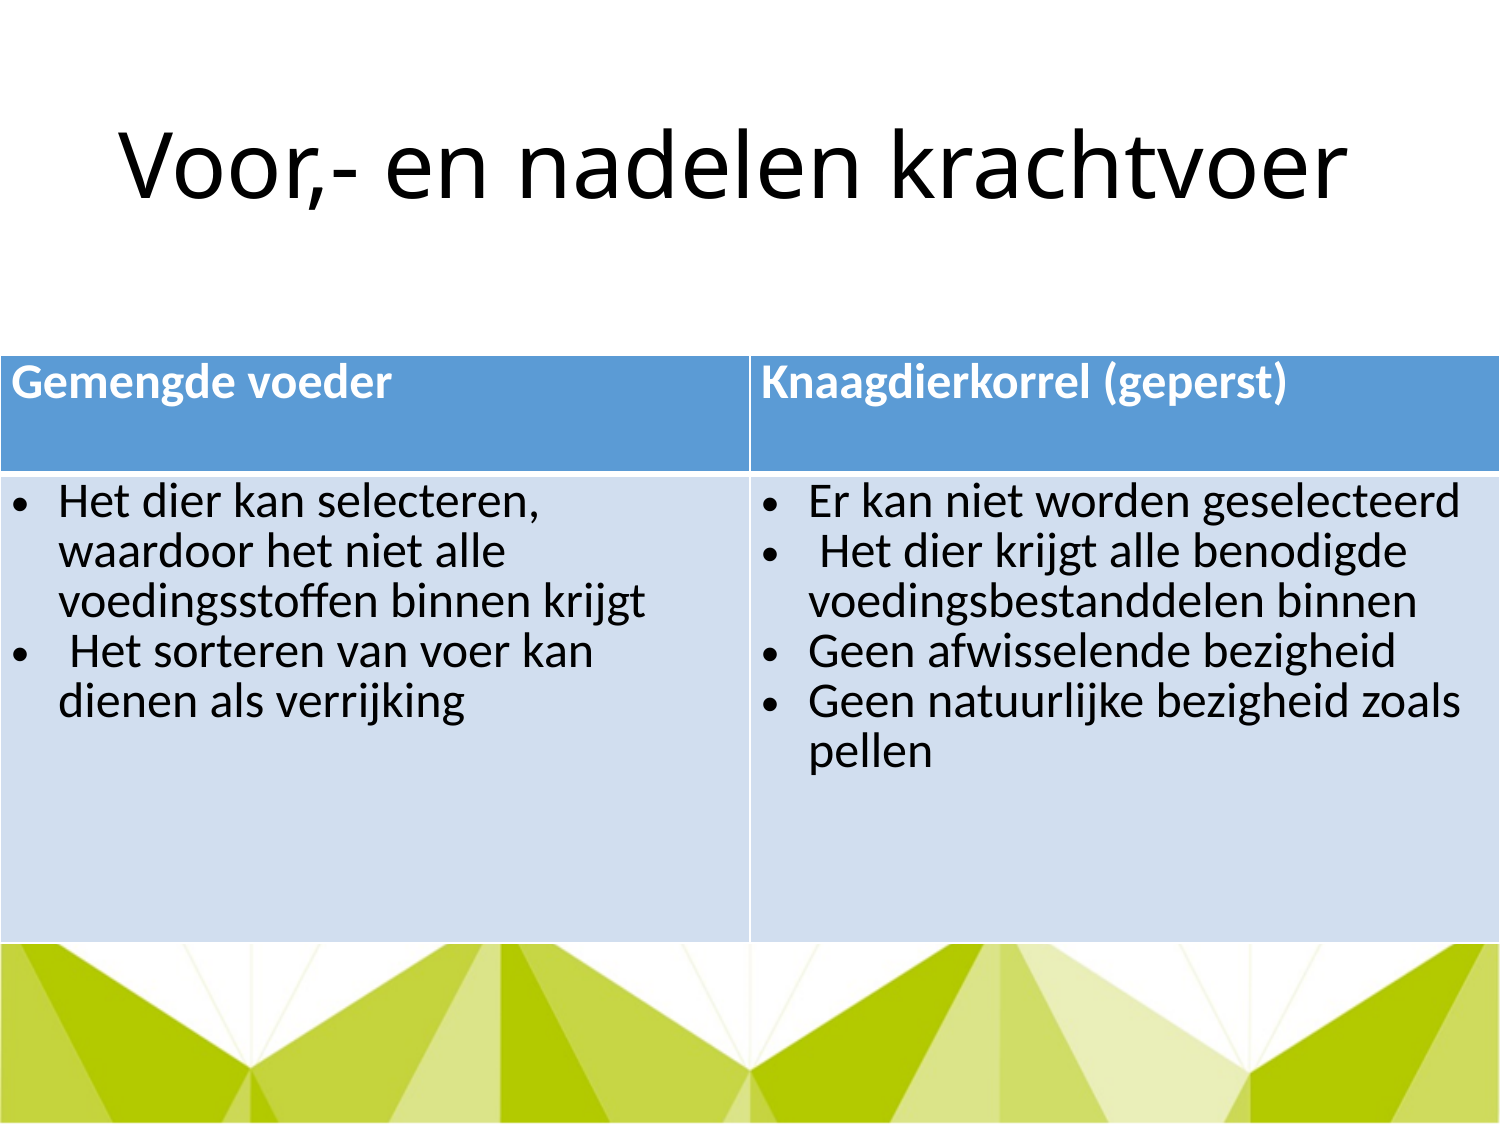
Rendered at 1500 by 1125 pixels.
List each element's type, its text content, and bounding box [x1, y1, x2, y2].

table_cell Er kan niet worden geselecteerd Het dier krijgt alle benodigde voedingsbestanddelen binnen Geen afwisselende bezigheid Geen natuurlijke bezigheid zoals pellen [751, 477, 1499, 942]
table_header Knaagdierkorrel (geperst) [751, 356, 1499, 471]
picture [0, 944, 1500, 1125]
table_cell Het dier kan selecteren, waardoor het niet alle voedingsstoffen binnen krijgt Het sorteren van voer kan dienen als verrijking [1, 477, 749, 942]
picture [0, 0, 1500, 354]
title Voor,- en nadelen krachtvoer [103, 59, 1397, 278]
table_header Gemengde voeder [1, 356, 749, 471]
